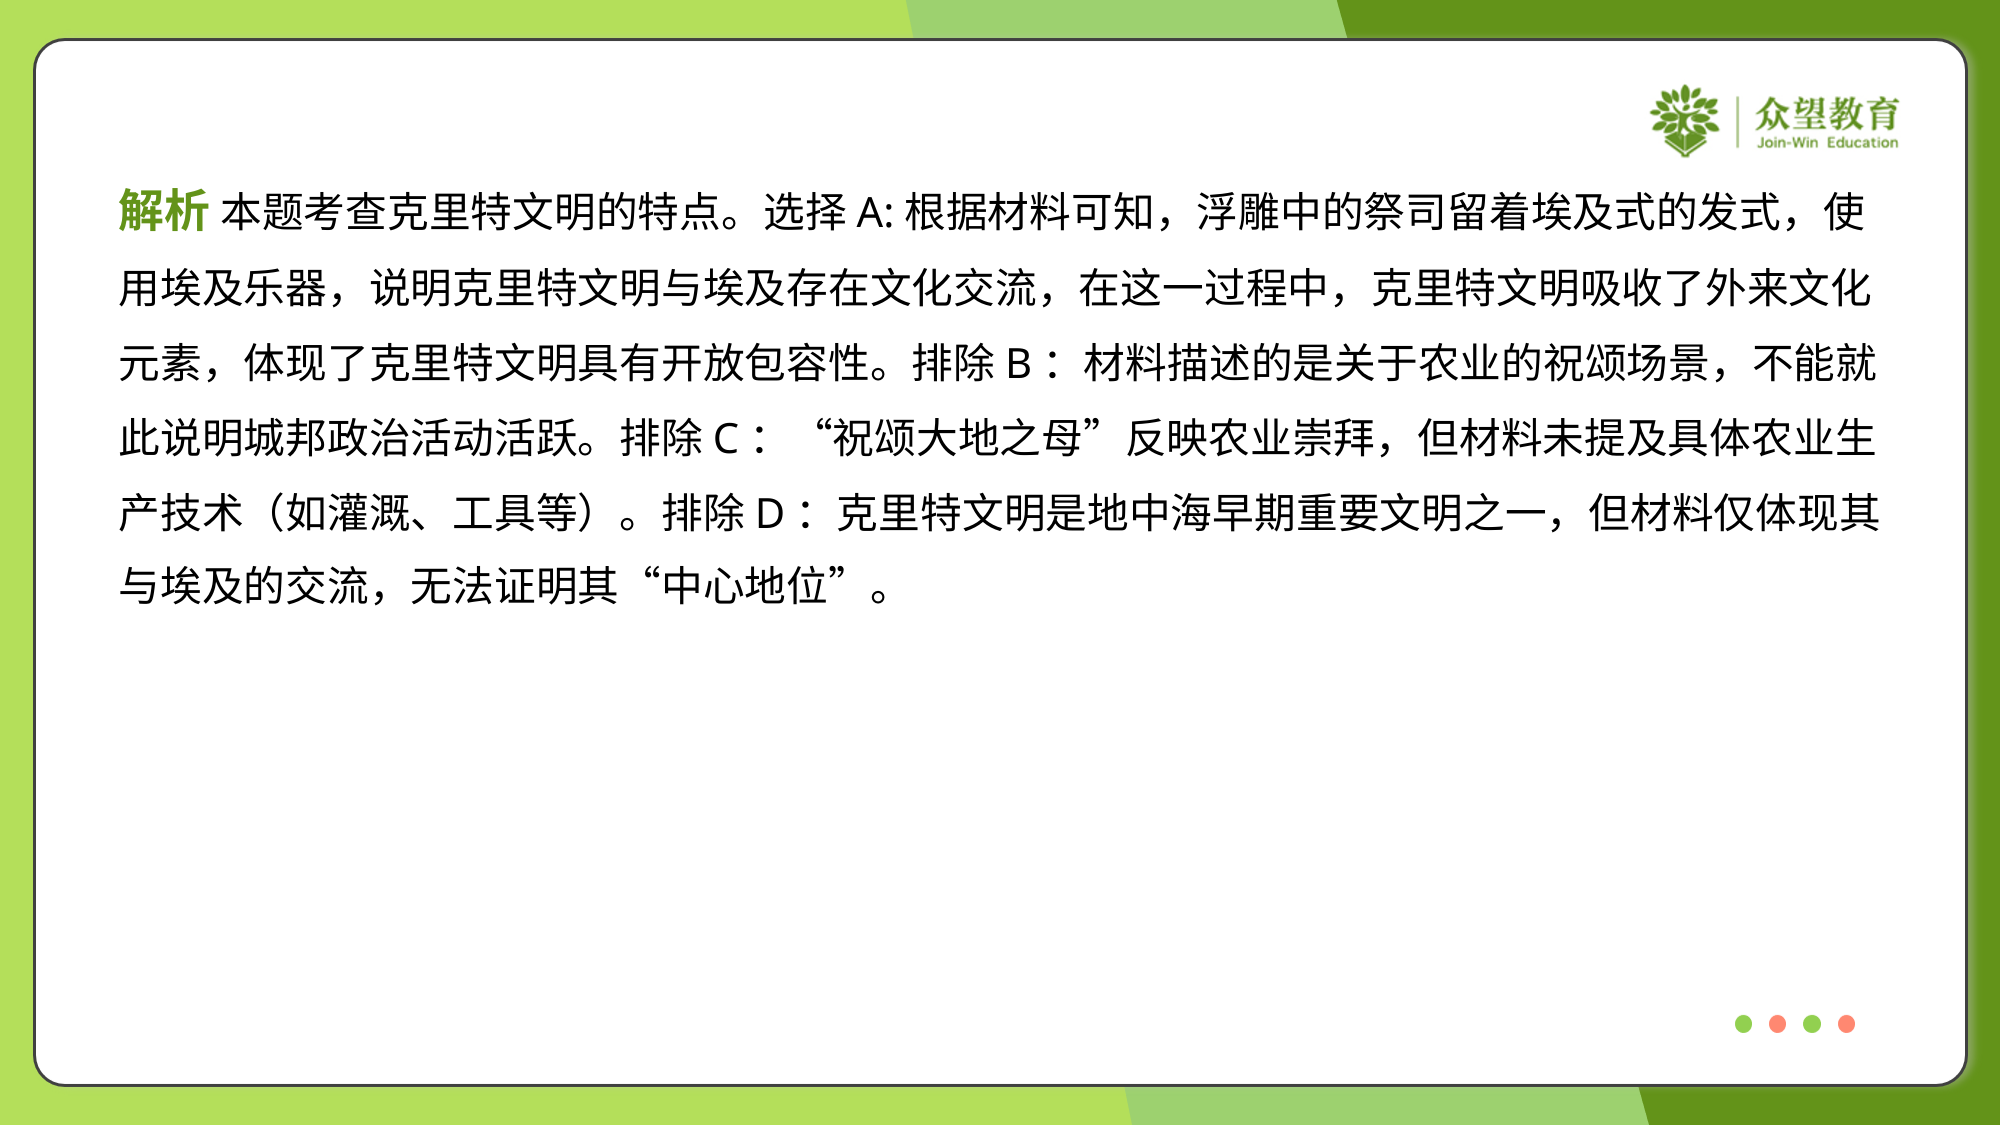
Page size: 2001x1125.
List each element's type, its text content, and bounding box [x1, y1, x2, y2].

text_box 解析 本题考查克里特文明的特点。选择A:根据材料可知，浮雕中的祭司留着埃及式的发式，使 用埃及乐器，说明克里特文明与埃及存在文化交流，在这一过程中，克里特文明吸收了外来文化 元素，体现了克里特文明具有开放包容性。排除B：材料描述的是关于农业的祝颂场景，不能就 此说明城邦政治活动活跃。排除C：“祝颂大地之母”反映农业崇拜，但材料未提及具体农业生 产技术（如灌溉、工具等）。排除D：克里特文明是地中海早期重要文明之一，但材料仅体现其 与埃及的交流，无法证明其“中心地位”。 [118, 159, 1883, 602]
picture [0, 0, 2000, 1125]
